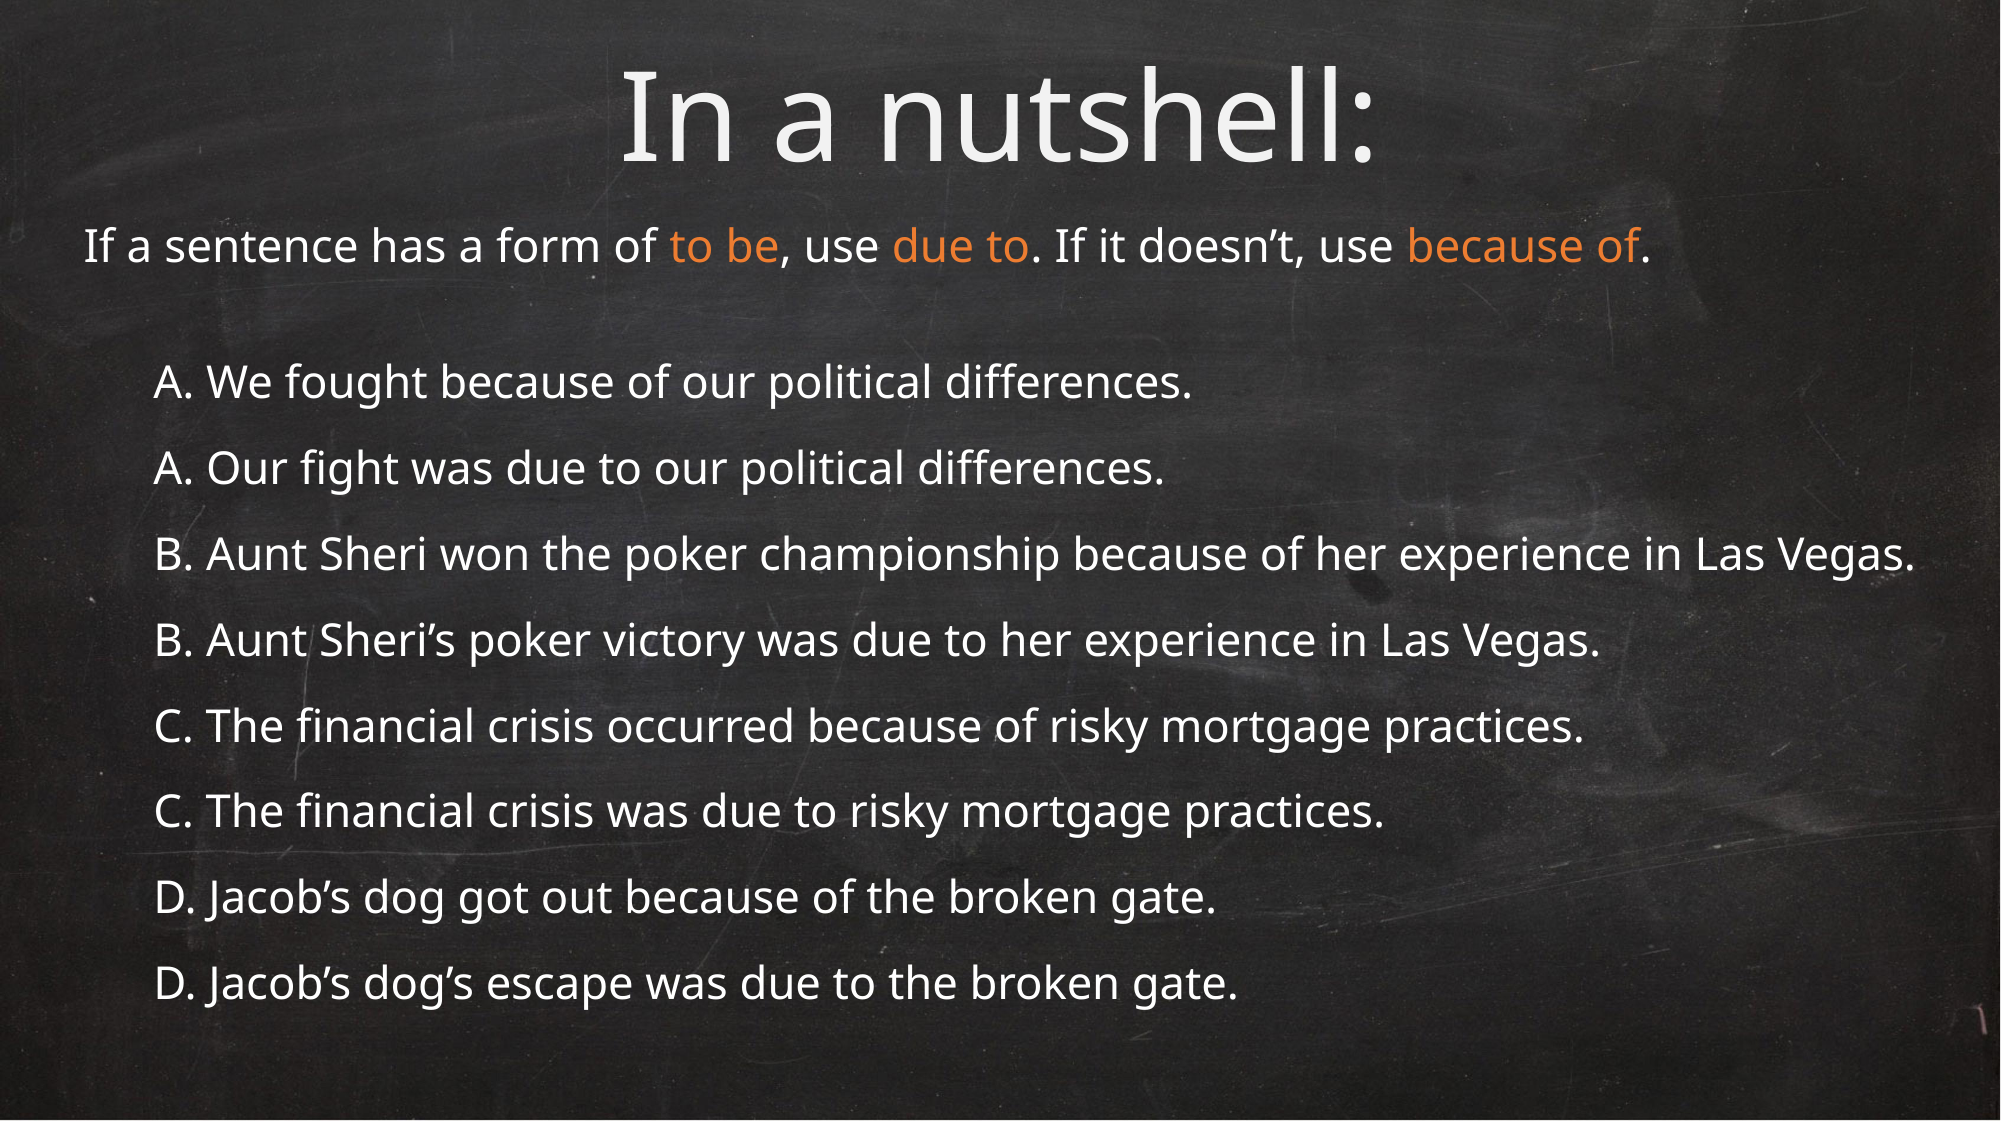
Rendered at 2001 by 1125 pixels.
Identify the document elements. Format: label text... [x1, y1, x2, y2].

title In a nutshell: [21, 43, 1979, 196]
picture [0, 0, 2001, 1125]
text_box If a sentence has a form of to be, use due to. If it doesn’t, use because of. [68, 198, 1803, 305]
text_box A. We fought because of our political differences. A. Our fight was due to our political differences. B. Aunt Sheri won the poker championship because of her experience in Las Vegas. B. Aunt Sheri’s poker victory was due to her experience in Las Vegas. C. The financial crisis occurred because of risky mortgage practices. C. The financial crisis was due to risky mortgage practices. D. Jacob’s dog got out because of the broken gate. D. Jacob’s dog’s escape was due to the broken gate. [138, 335, 1942, 1082]
